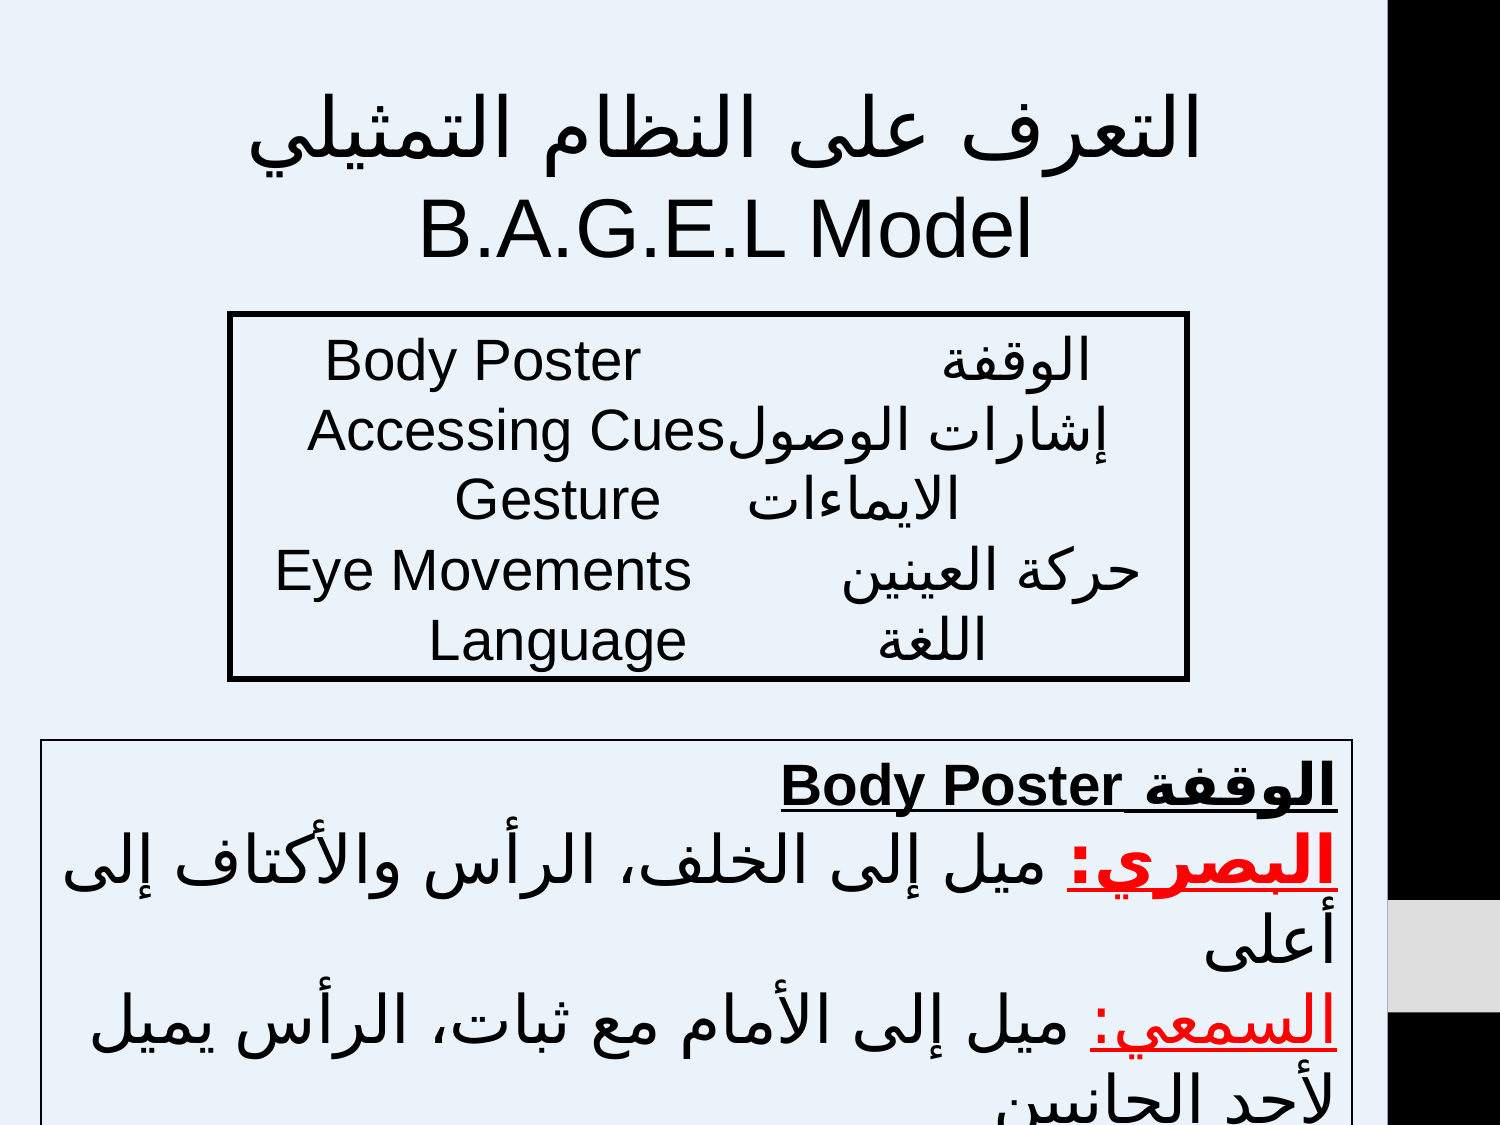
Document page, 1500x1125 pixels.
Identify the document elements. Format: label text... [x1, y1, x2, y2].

text_box الوقفة Body Poster إشارات الوصول Accessing Cues الايماءات Gesture حركة العينين Eye Movements اللغة Language [230, 314, 1187, 679]
text_box الوقفة Body Poster البصري: ميل إلى الخلف، الرأس والأكتاف إلى أعلى السمعي: ميل إلى الأمام مع ثبات، الرأس يميل لأحد الجانبين الحسي: ميل أكبر إلى الأمام، الرأس والأكتاف إلى أسفل [41, 739, 1353, 1125]
text_box التعرف على النظام التمثيلي B.A.G.E.L Model [100, 66, 1353, 281]
